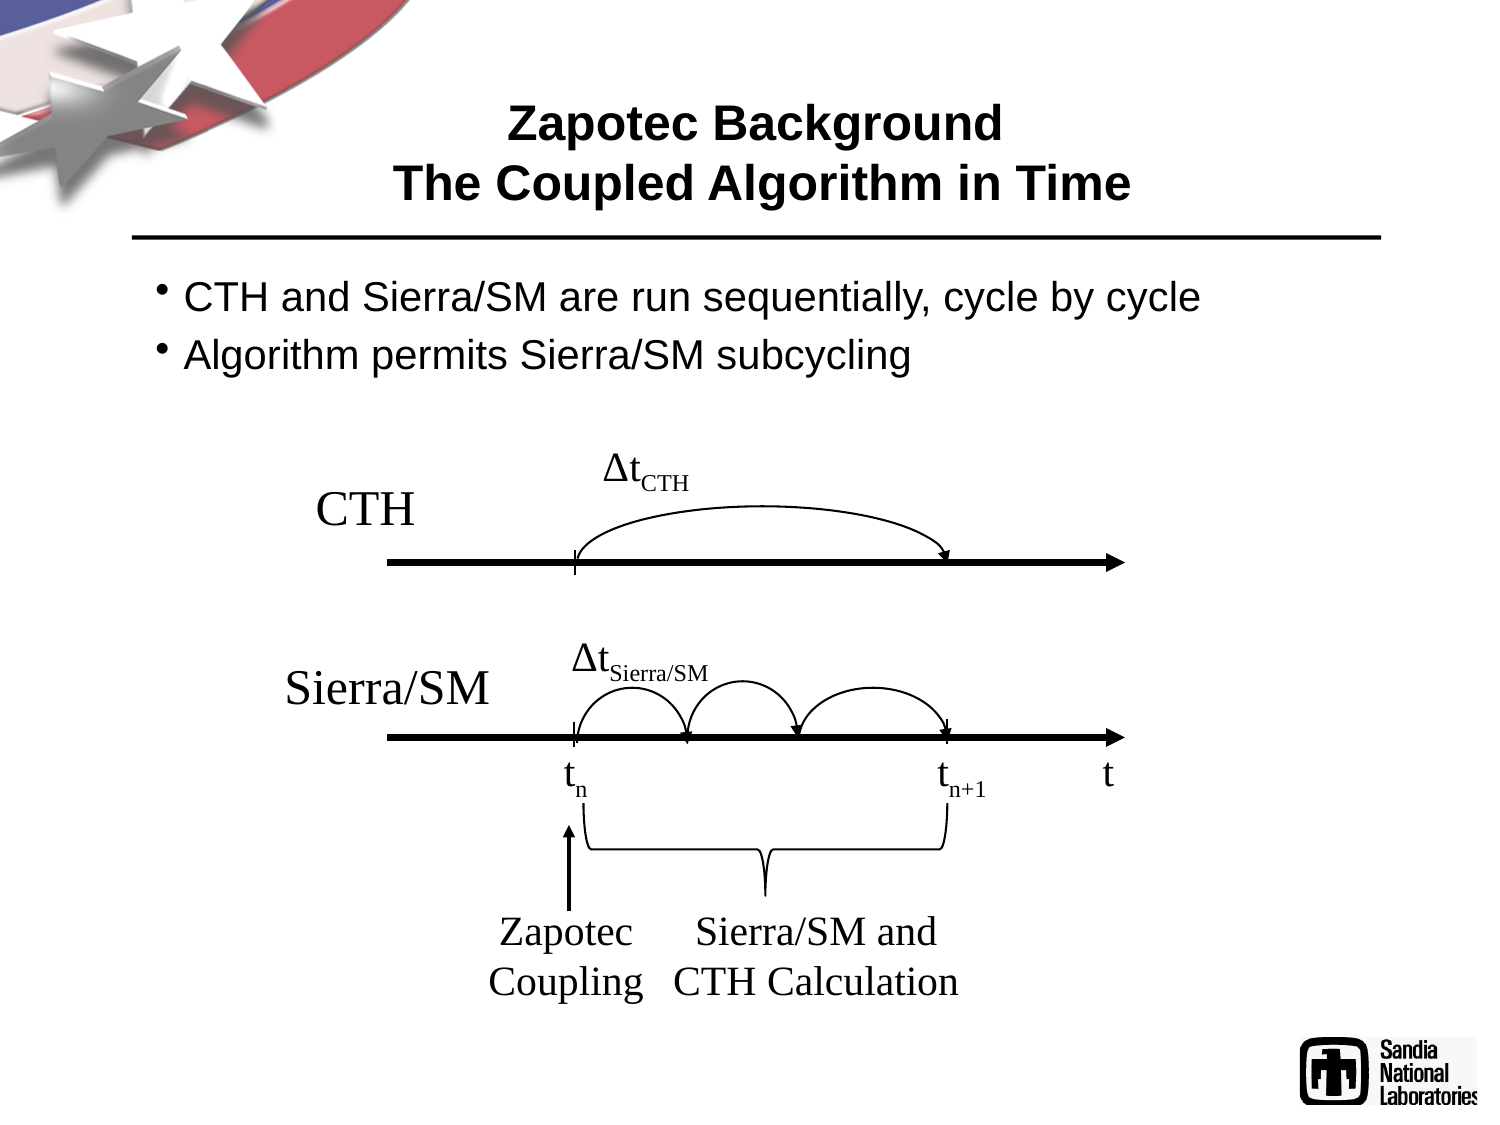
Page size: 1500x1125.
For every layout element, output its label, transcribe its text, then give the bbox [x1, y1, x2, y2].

text_box [578, 694, 687, 736]
text_box [798, 687, 944, 736]
text_box Sierra/SM [269, 647, 506, 722]
text_box ΔtCTH [587, 432, 705, 504]
text_box [578, 506, 950, 561]
text_box tn+1 [922, 746, 1002, 810]
text_box Sierra/SM and CTH Calculation [661, 896, 989, 1012]
text_box tn [549, 746, 603, 810]
text_box ΔtSierra/SM [556, 622, 724, 694]
text_box t [1088, 737, 1130, 803]
list CTH and Sierra/SM are run sequentially, cycle by cycle Algorithm permits Sierra/SM subcycling [112, 262, 1388, 475]
text_box [687, 681, 801, 736]
title Zapotec Background The Coupled Algorithm in Time [125, 50, 1400, 250]
text_box CTH [300, 468, 431, 544]
text_box [583, 803, 948, 896]
text_box Zapotec Coupling [472, 896, 661, 1012]
